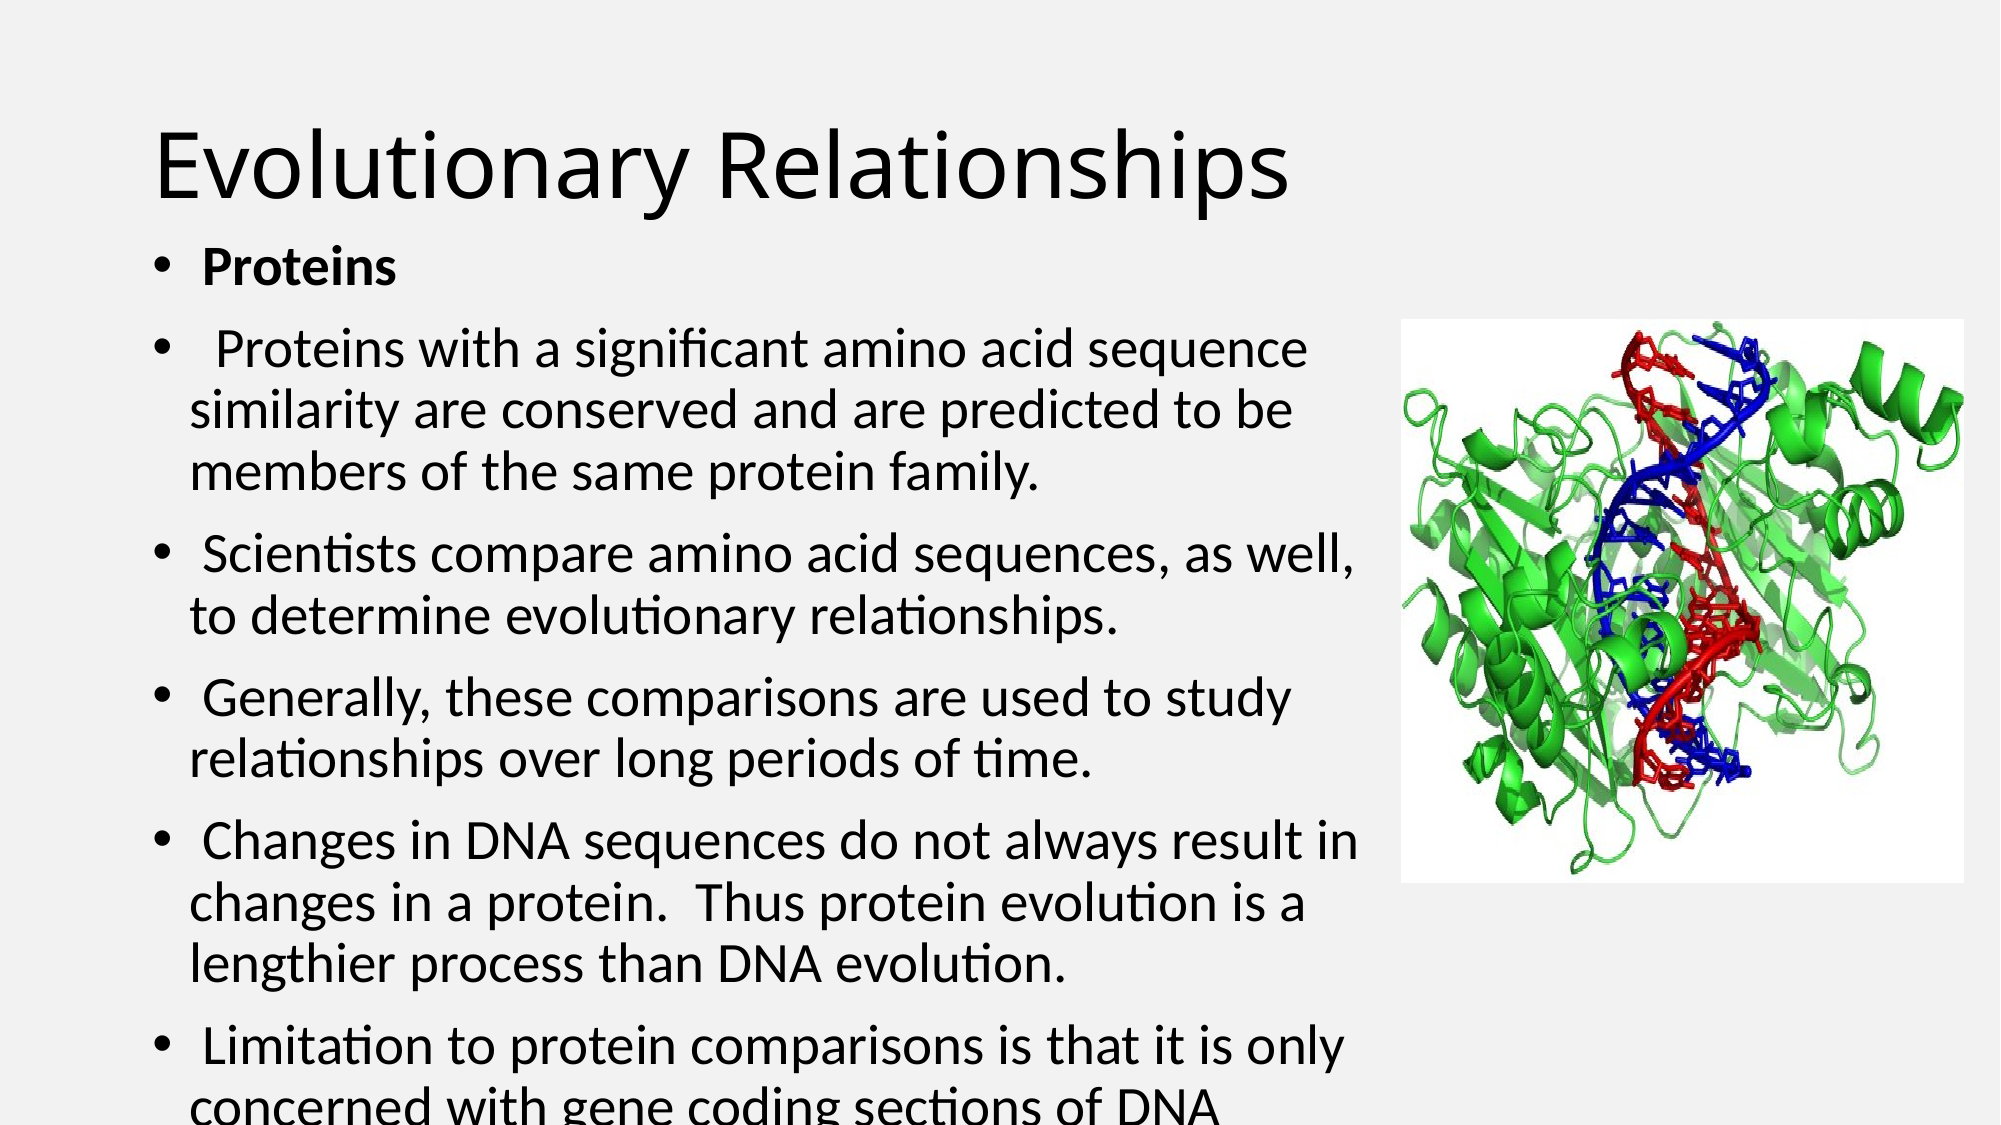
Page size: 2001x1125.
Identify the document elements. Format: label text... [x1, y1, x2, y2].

list Proteins Proteins with a significant amino acid sequence similarity are conserved and are predicted to be members of the same protein family. Scientists compare amino acid sequences, as well, to determine evolutionary relationships. Generally, these comparisons are used to study relationships over long periods of time. Changes in DNA sequences do not always result in changes in a protein. Thus protein evolution is a lengthier process than DNA evolution. Limitation to protein comparisons is that it is only concerned with gene coding sections of DNA [137, 228, 1402, 1125]
title Evolutionary Relationships [137, 59, 1863, 278]
picture [1401, 319, 1964, 883]
